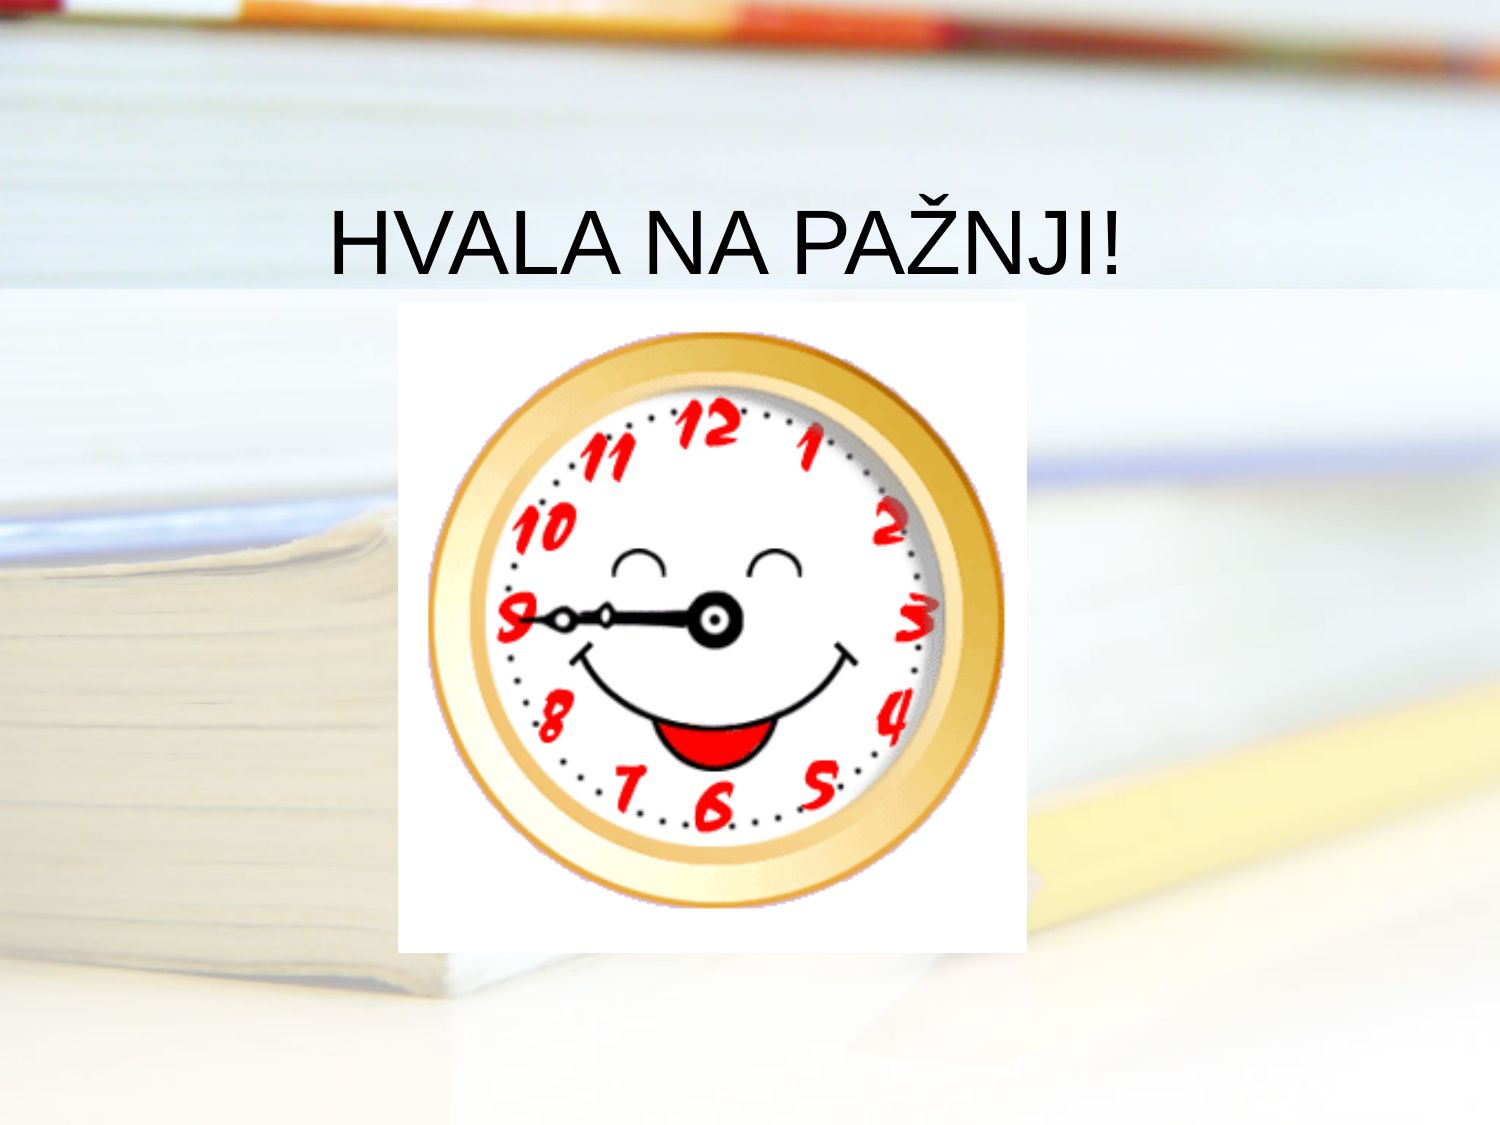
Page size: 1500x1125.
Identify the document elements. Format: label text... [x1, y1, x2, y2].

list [398, 302, 1026, 953]
picture [0, 0, 1500, 1125]
text_box HVALA NA PAŽNJI! [312, 175, 1247, 300]
